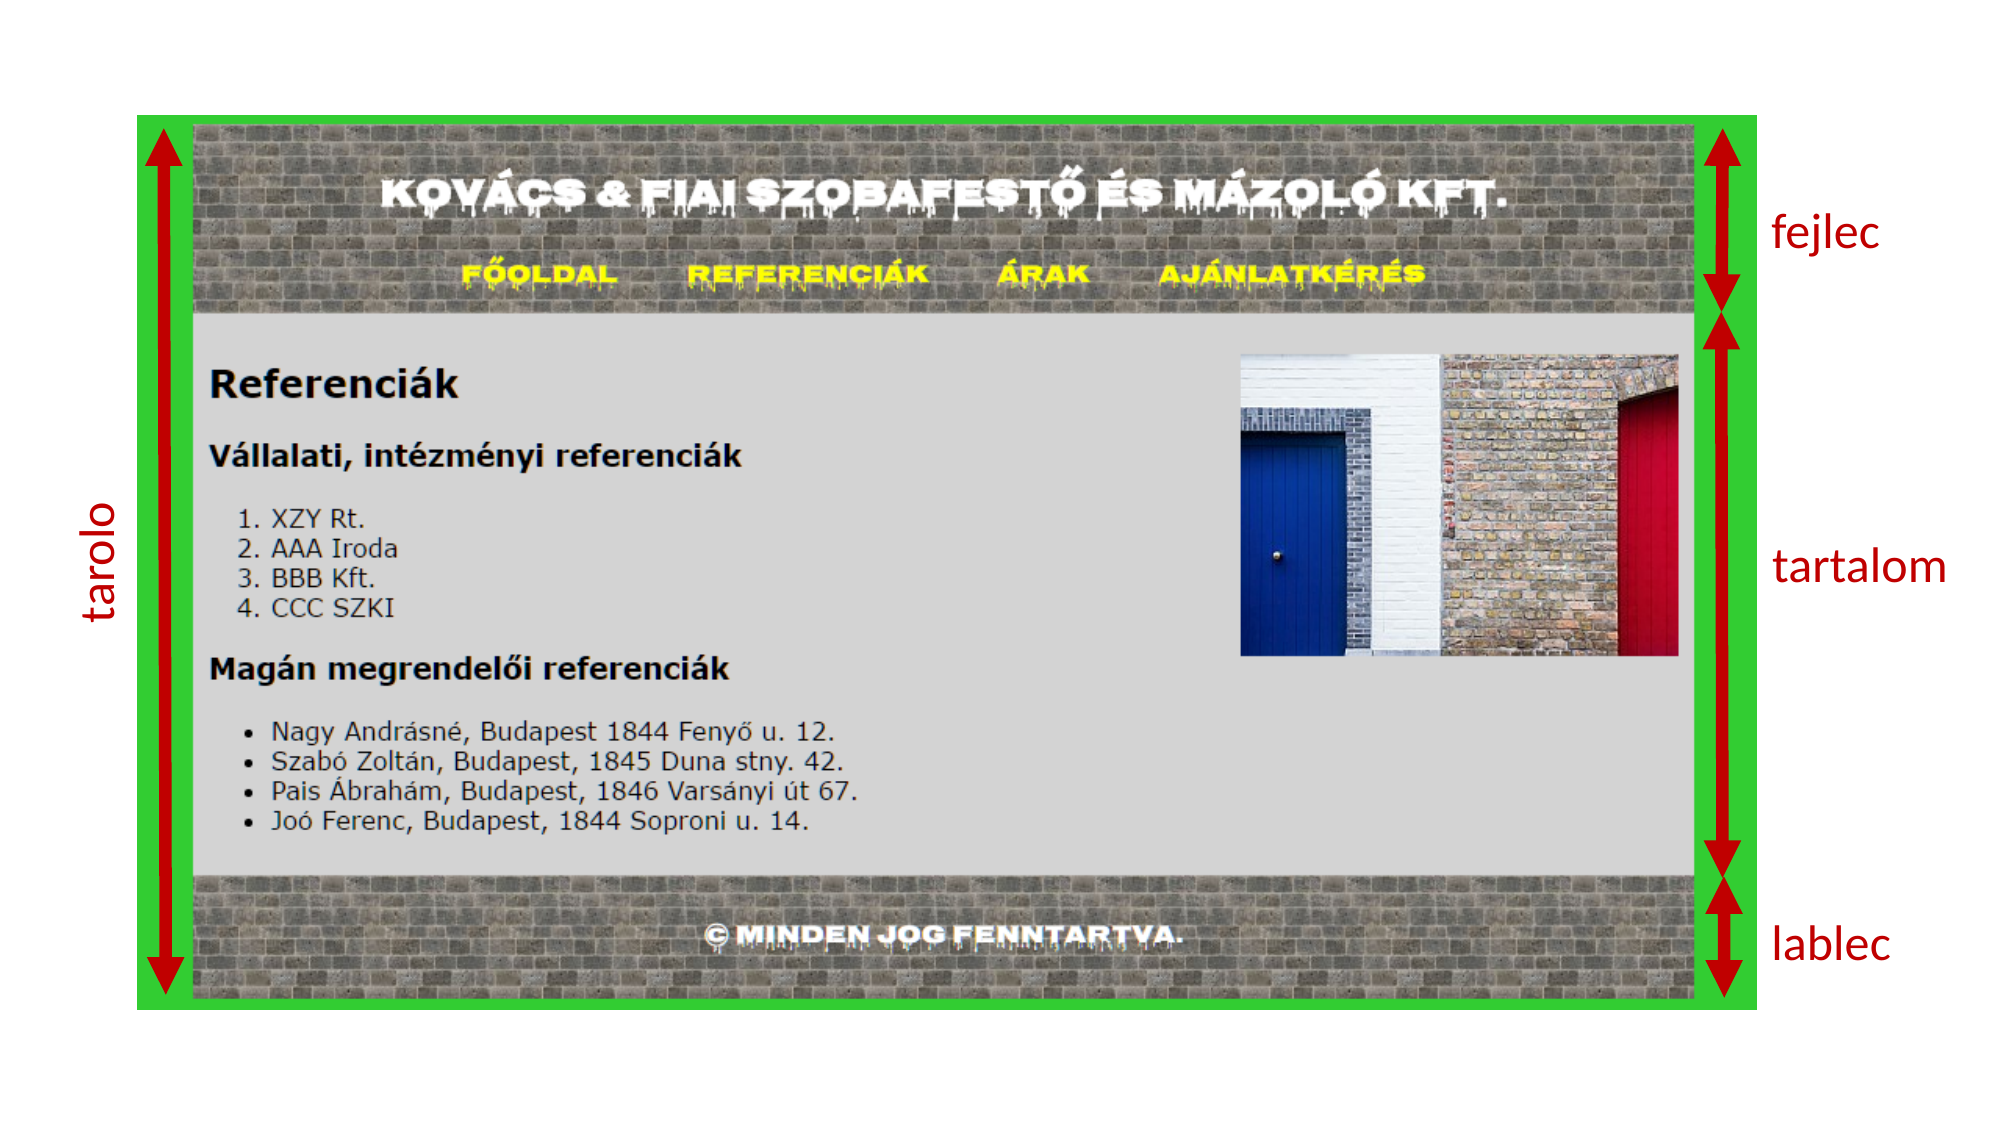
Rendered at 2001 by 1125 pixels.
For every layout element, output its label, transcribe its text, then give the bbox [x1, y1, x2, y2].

text_box tartalom [1757, 524, 1963, 600]
text_box tarolo [56, 487, 132, 638]
picture [137, 115, 1757, 1010]
text_box fejlec [1757, 191, 1896, 267]
text_box lablec [1757, 903, 1906, 978]
